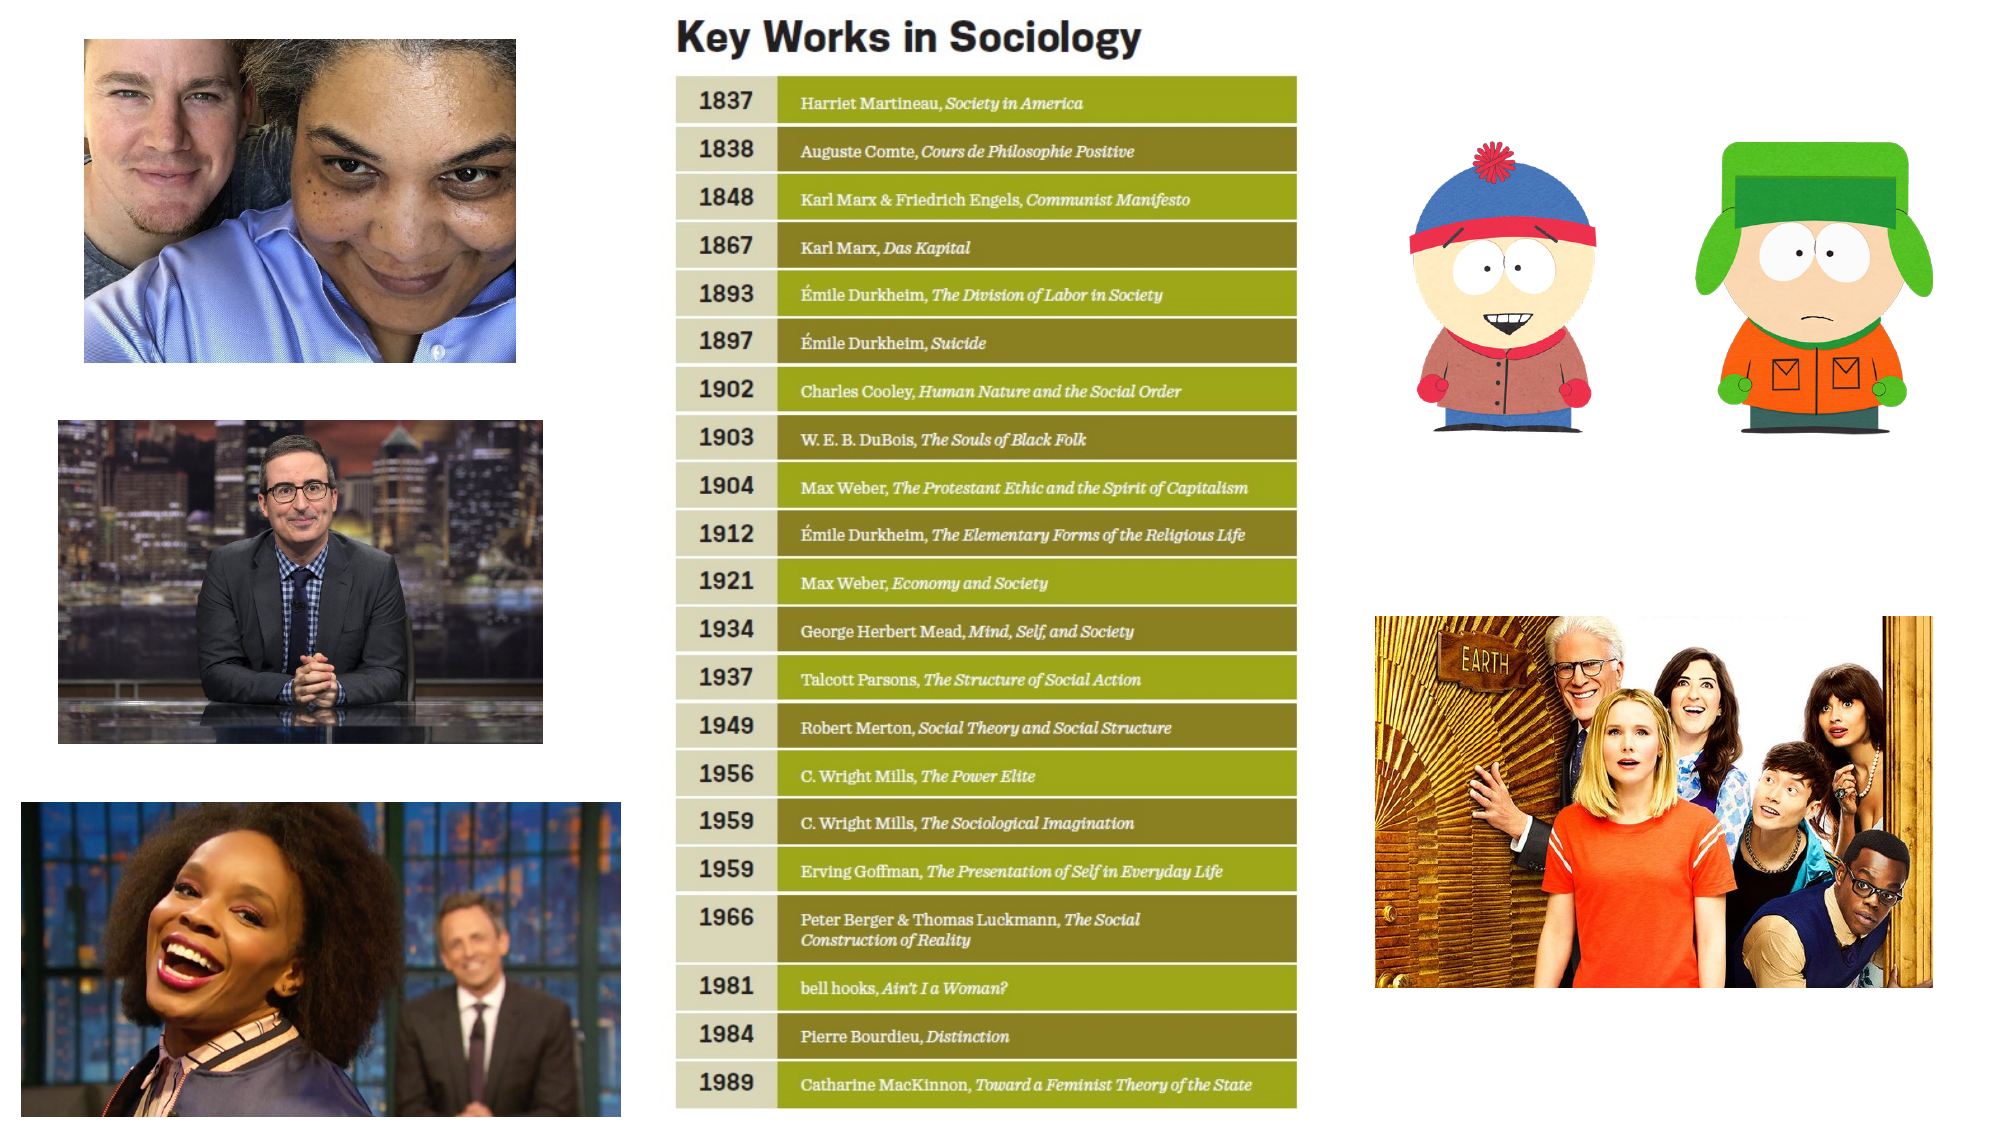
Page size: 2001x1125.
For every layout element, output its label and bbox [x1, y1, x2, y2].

picture [1694, 139, 1933, 435]
picture [58, 420, 543, 744]
picture [1407, 139, 1598, 435]
picture [84, 39, 516, 363]
picture [21, 802, 621, 1117]
picture [1375, 616, 1933, 988]
list [657, 14, 1311, 1125]
